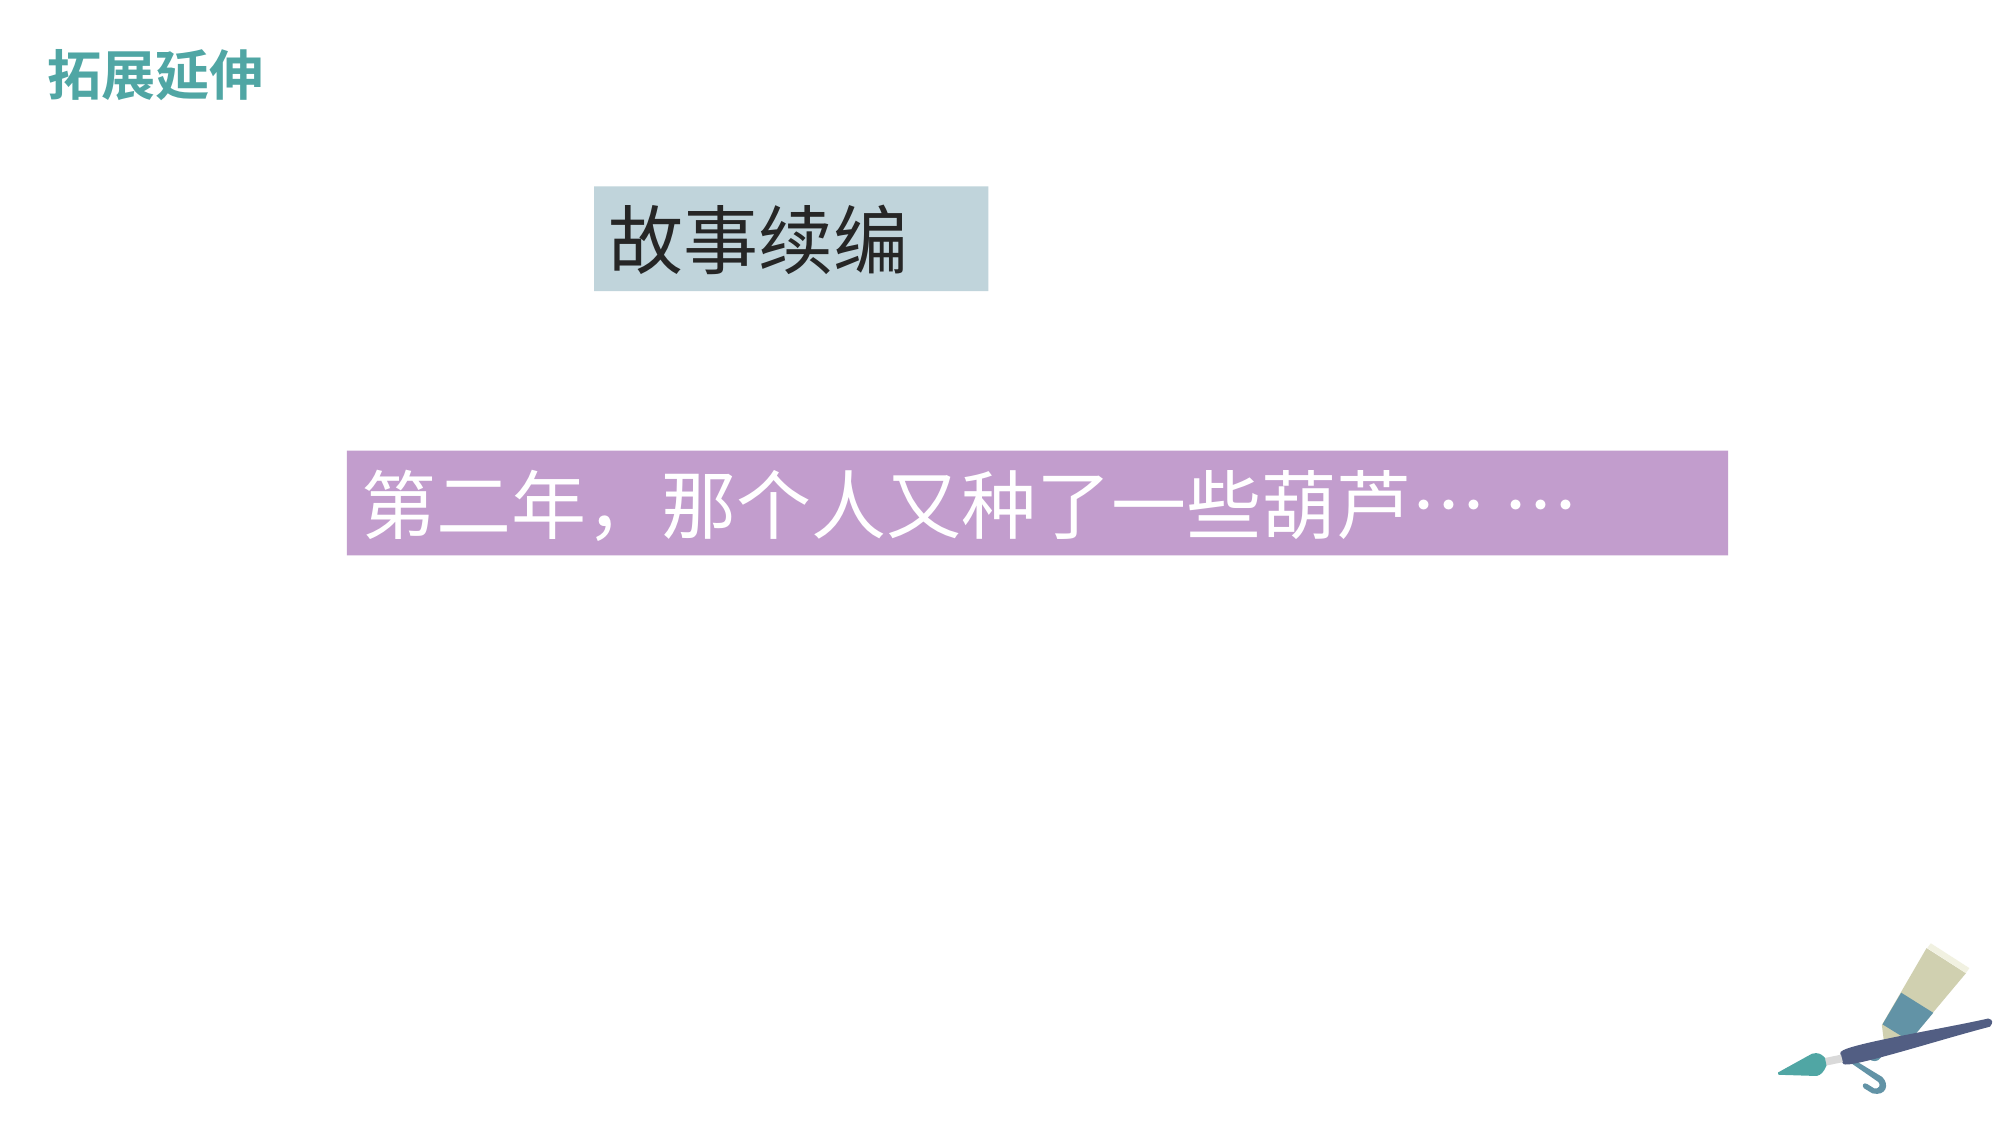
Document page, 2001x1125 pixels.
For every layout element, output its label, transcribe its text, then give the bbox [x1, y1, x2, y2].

text_box 拓展延伸 [32, 33, 347, 114]
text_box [1811, 945, 1974, 1125]
text_box 故事续编 [594, 186, 989, 292]
text_box 第二年，那个人又种了一些葫芦… … [346, 450, 1729, 556]
